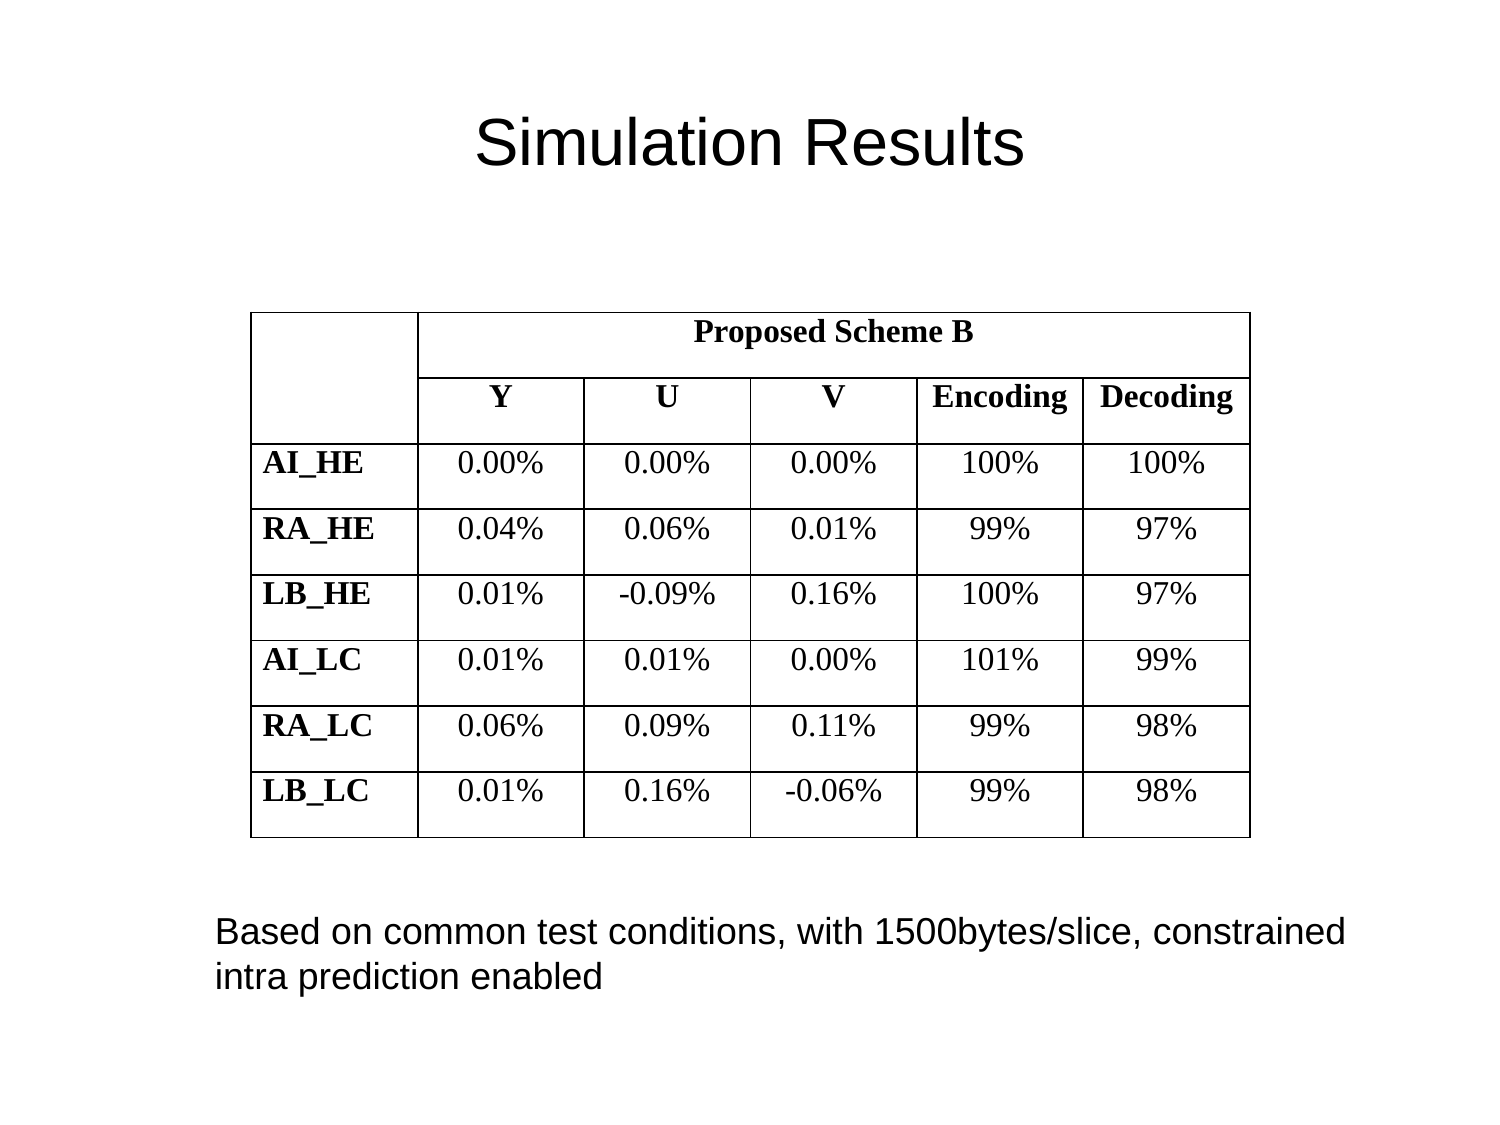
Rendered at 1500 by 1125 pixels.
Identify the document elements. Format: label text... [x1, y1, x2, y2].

table_cell Y [419, 379, 583, 443]
table_cell -0.06% [751, 773, 916, 837]
table_cell 0.01% [419, 641, 583, 705]
table_cell Encoding [918, 379, 1082, 443]
table_cell 0.06% [585, 510, 750, 574]
table_header Proposed Scheme B [419, 313, 1249, 377]
table_cell AI_HE [252, 445, 417, 508]
table_cell 97% [1084, 576, 1249, 640]
table_cell 0.06% [419, 707, 583, 771]
table_cell 100% [1084, 445, 1249, 508]
table_cell 99% [918, 510, 1082, 574]
table_cell 0.01% [419, 576, 583, 640]
text_box Based on common test conditions, with 1500bytes/slice, constrained intra prediction enabled [199, 899, 1388, 1005]
table_cell 0.04% [419, 510, 583, 574]
table_cell 99% [1084, 641, 1249, 705]
table_cell U [585, 379, 750, 443]
table_cell -0.09% [585, 576, 750, 640]
table_cell 99% [918, 707, 1082, 771]
table_cell 98% [1084, 773, 1249, 837]
table_cell 0.00% [585, 445, 750, 508]
table_cell 0.16% [751, 576, 916, 640]
table_cell 0.01% [585, 641, 750, 705]
table_cell Decoding [1084, 379, 1249, 443]
table_cell 97% [1084, 510, 1249, 574]
table_cell LB_LC [252, 773, 417, 837]
table_cell 101% [918, 641, 1082, 705]
table_cell 100% [918, 576, 1082, 640]
table_cell 0.00% [419, 445, 583, 508]
table_cell 100% [918, 445, 1082, 508]
table_cell 0.01% [751, 510, 916, 574]
table_cell AI_LC [252, 641, 417, 705]
table_cell 0.00% [751, 641, 916, 705]
table_cell 0.11% [751, 707, 916, 771]
table_cell 98% [1084, 707, 1249, 771]
table_cell 0.00% [751, 445, 916, 508]
table_cell RA_LC [252, 707, 417, 771]
table_cell 0.01% [419, 773, 583, 837]
table_cell LB_HE [252, 576, 417, 640]
table_cell 0.16% [585, 773, 750, 837]
table_header [252, 313, 417, 443]
table_cell 0.09% [585, 707, 750, 771]
table_cell V [751, 379, 916, 443]
table_cell 99% [918, 773, 1082, 837]
table_cell RA_HE [252, 510, 417, 574]
title Simulation Results [74, 44, 1426, 233]
